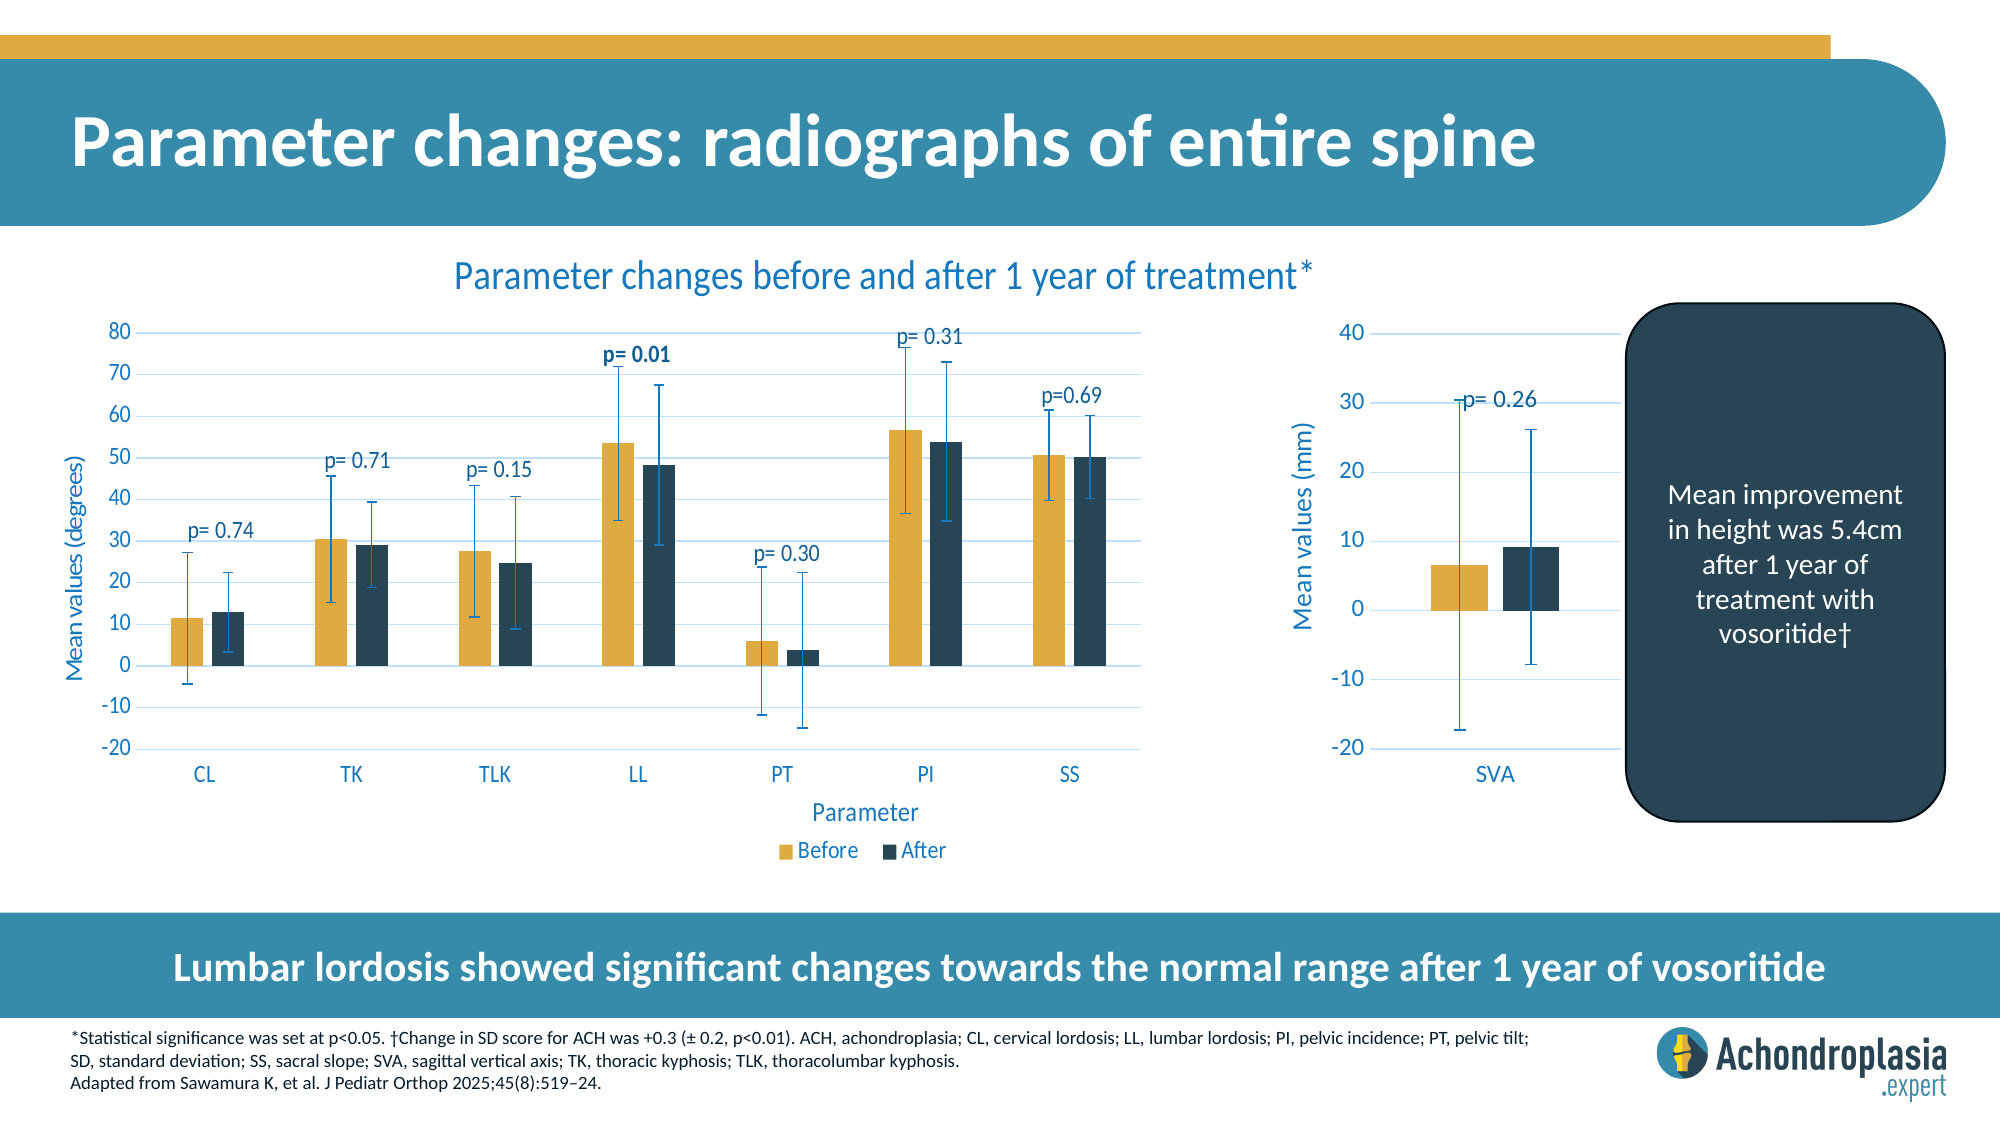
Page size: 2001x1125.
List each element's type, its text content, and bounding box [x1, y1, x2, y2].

title Parameter changes: radiographs of entire spine [56, 59, 1888, 225]
text_box Mean improvement in height was 5.4cm after 1 year of treatment with vosoritide† [1624, 302, 1947, 823]
footer *Statistical significance was set at p<0.05. †Change in SD score for ACH was +0.3 (± 0.2, p<0.01). ACH, achondroplasia; CL, cervical lordosis; LL, lumbar lordosis; PI, pelvic incidence; PT, pelvic tilt; SD, standard deviation; SS, sacral slope; SVA, sagittal vertical axis; TK, thoracic kyphosis; TLK, thoracolumbar kyphosis. Adapted from Sawamura K, et al. J Pediatr Orthop 2025;45(8):519–24. [55, 1005, 1656, 1102]
picture [1656, 1027, 1947, 1102]
list Lumbar lordosis showed significant changes towards the normal range after 1 year of vosoritide [0, 912, 2000, 1018]
chart [55, 237, 1622, 888]
